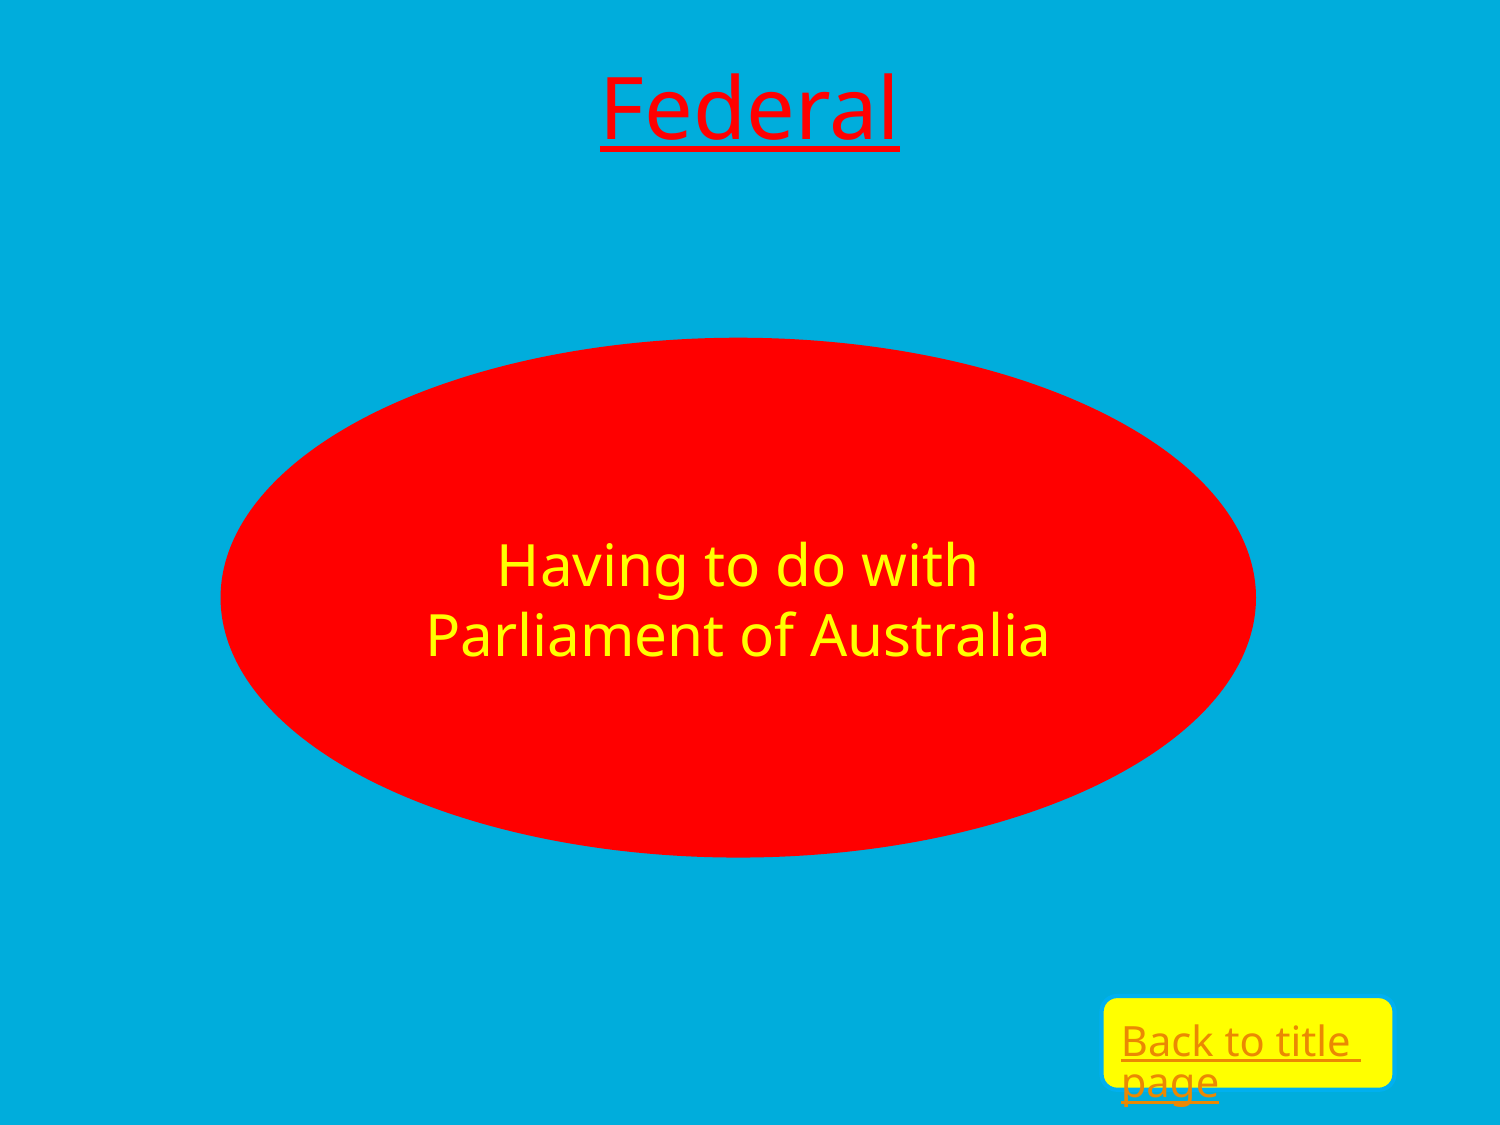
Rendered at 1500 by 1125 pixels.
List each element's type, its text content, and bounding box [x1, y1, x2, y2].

text_box Back to title page [1099, 993, 1397, 1092]
title Federal [75, 45, 1425, 233]
text_box Having to do with Parliament of Australia [220, 337, 1257, 858]
